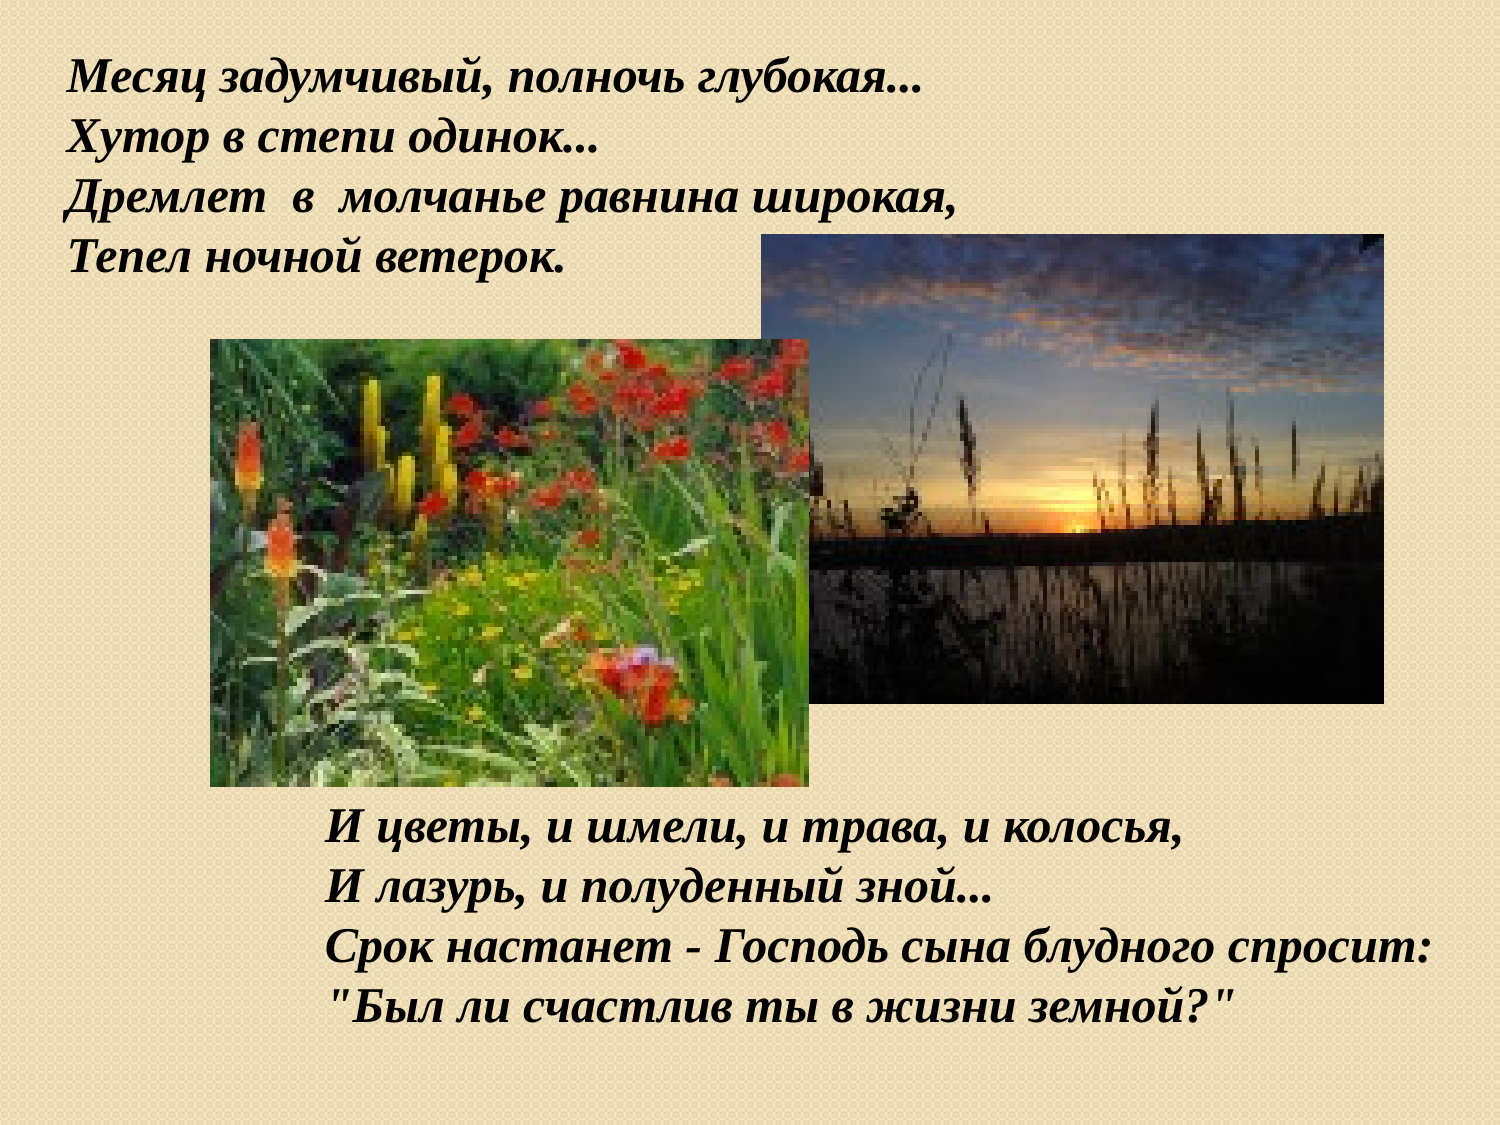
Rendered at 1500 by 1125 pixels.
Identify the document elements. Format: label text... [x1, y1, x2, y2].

text_box И цветы, и шмели, и трава, и колосья, И лазурь, и полуденный зной... Срок настанет - Господь сына блудного спросит: "Был ли счастлив ты в жизни земной?" [310, 785, 1462, 1085]
picture [210, 234, 1385, 787]
text_box Месяц задумчивый, полночь глубокая... Хутор в степи одинок... Дремлет в молчанье равнина широкая, Тепел ночной ветерок. [51, 35, 987, 335]
